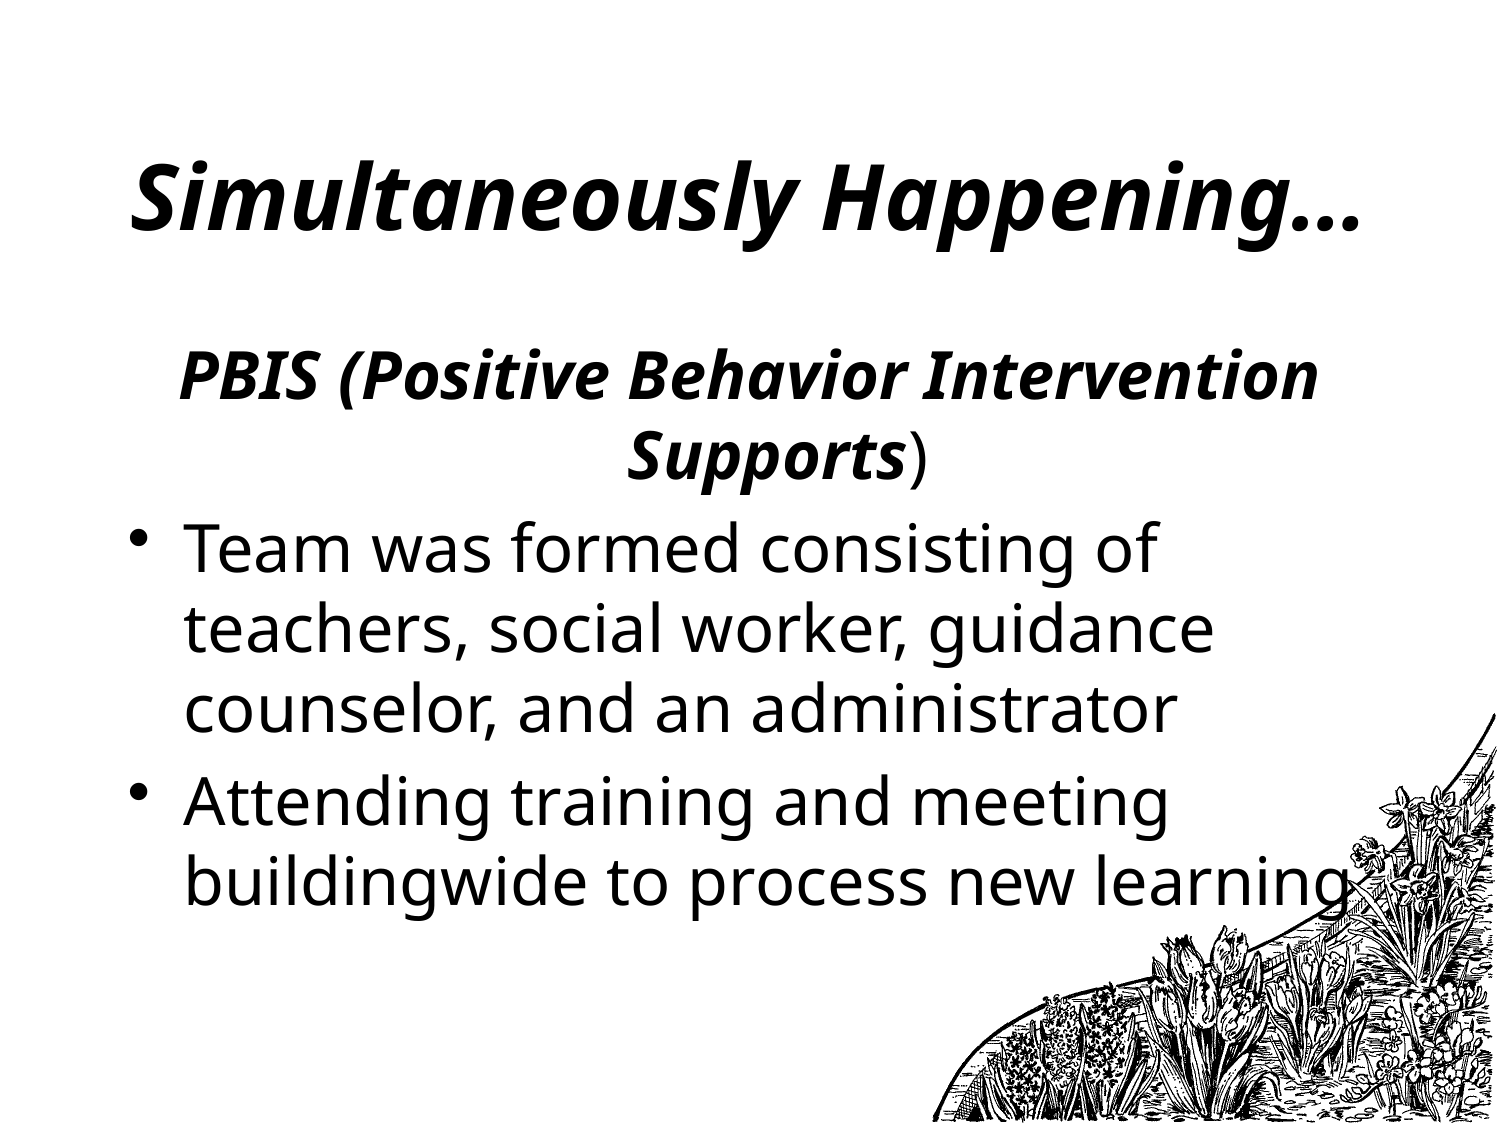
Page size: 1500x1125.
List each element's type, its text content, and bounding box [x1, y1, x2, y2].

title Simultaneously Happening… [112, 99, 1388, 288]
picture [930, 711, 1500, 1125]
list PBIS (Positive Behavior Intervention Supports) Team was formed consisting of teachers, social worker, guidance counselor, and an administrator Attending training and meeting buildingwide to process new learning [112, 324, 1388, 1001]
